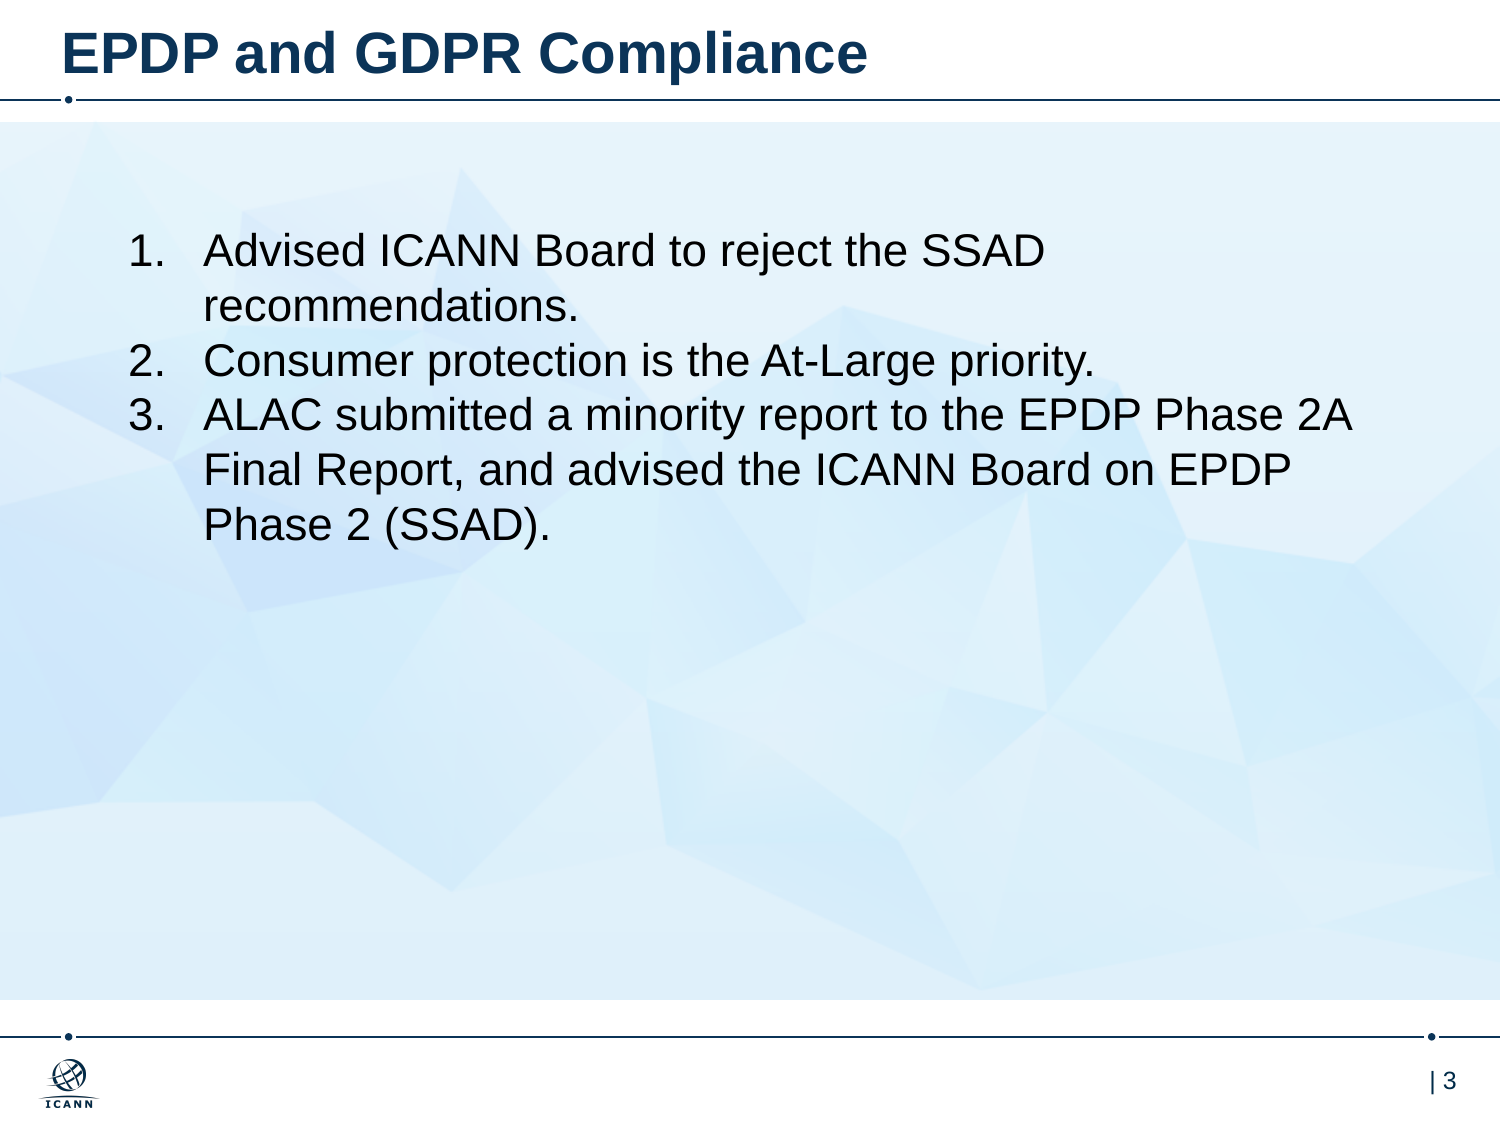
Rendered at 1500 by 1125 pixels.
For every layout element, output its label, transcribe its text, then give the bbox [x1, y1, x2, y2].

picture [0, 1000, 1500, 1125]
title EPDP and GDPR Compliance [61, 7, 1376, 82]
picture [0, 0, 1500, 122]
text_box Advised ICANN Board to reject the SSAD recommendations. Consumer protection is the At-Large priority. ALAC submitted a minority report to the EPDP Phase 2A Final Report, and advised the ICANN Board on EPDP Phase 2 (SSAD). [113, 212, 1399, 558]
